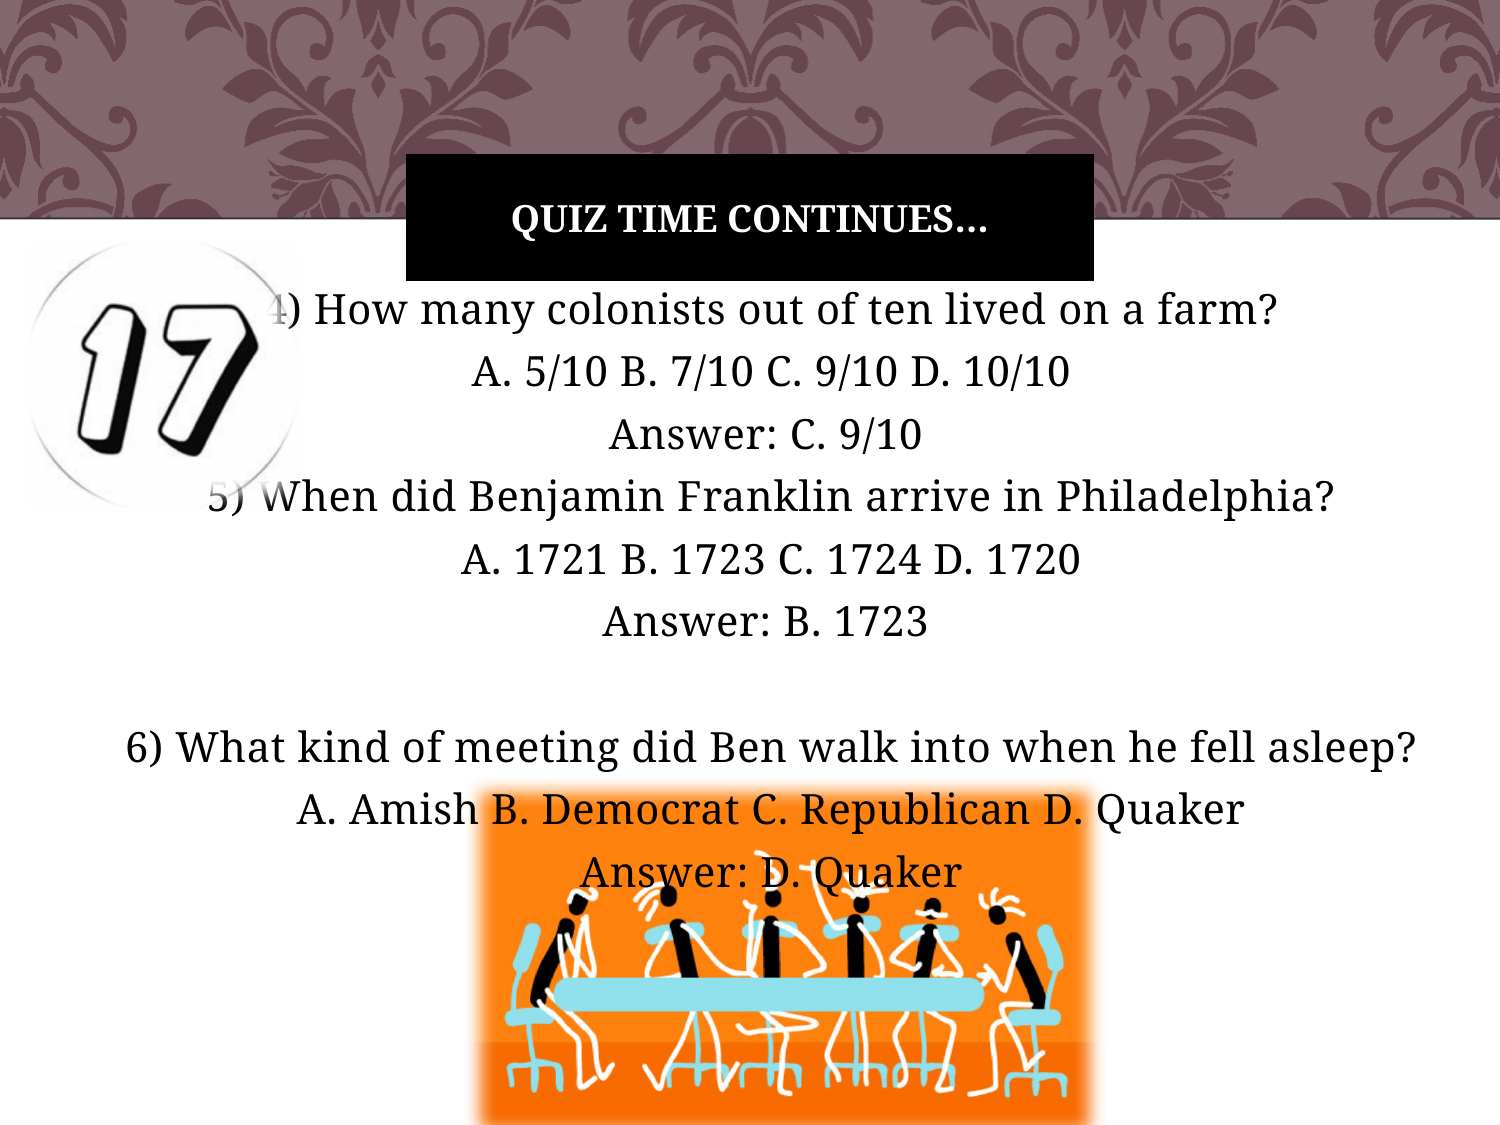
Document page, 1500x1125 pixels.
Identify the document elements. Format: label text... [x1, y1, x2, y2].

picture [461, 774, 1107, 1125]
title Quiz time continues… [406, 154, 1094, 281]
picture [24, 236, 301, 514]
list 4) How many colonists out of ten lived on a farm? A. 5/10 B. 7/10 C. 9/10 D. 10/10 Answer: C. 9/10 5) When did Benjamin Franklin arrive in Philadelphia? A. 1721 B. 1723 C. 1724 D. 1720 Answer: B. 1723 6) What kind of meeting did Ben walk into when he fell asleep? A. Amish B. Democrat C. Republican D. Quaker Answer: D. Quaker [96, 275, 1447, 1050]
